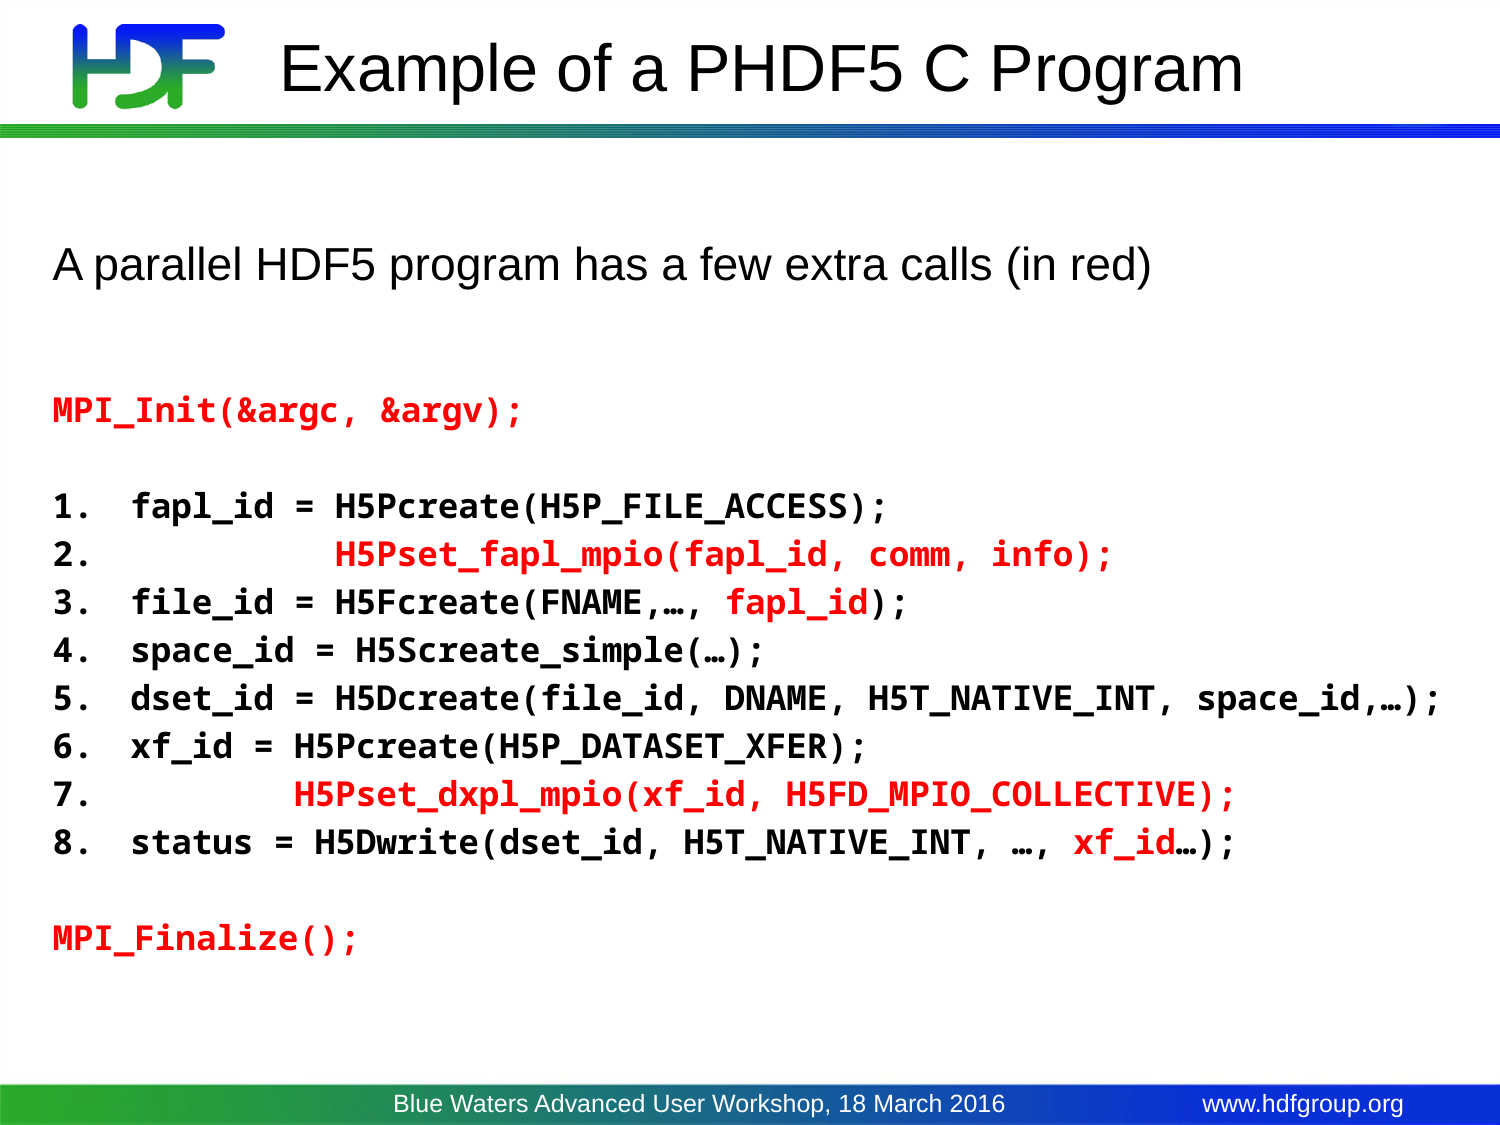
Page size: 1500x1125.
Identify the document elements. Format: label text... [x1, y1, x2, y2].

list A parallel HDF5 program has a few extra calls (in red) MPI_Init(&argc, &argv); fapl_id = H5Pcreate(H5P_FILE_ACCESS); H5Pset_fapl_mpio(fapl_id, comm, info); file_id = H5Fcreate(FNAME,…, fapl_id); space_id = H5Screate_simple(…); dset_id = H5Dcreate(file_id, DNAME, H5T_NATIVE_INT, space_id,…); xf_id = H5Pcreate(H5P_DATASET_XFER); H5Pset_dxpl_mpio(xf_id, H5FD_MPIO_COLLECTIVE); status = H5Dwrite(dset_id, H5T_NATIVE_INT, …, xf_id…); MPI_Finalize(); [37, 162, 1475, 1063]
picture [0, 0, 1500, 1125]
title Example of a PHDF5 C Program [187, 24, 1338, 113]
footer Blue Waters Advanced User Workshop, 18 March 2016 [374, 1087, 1026, 1125]
